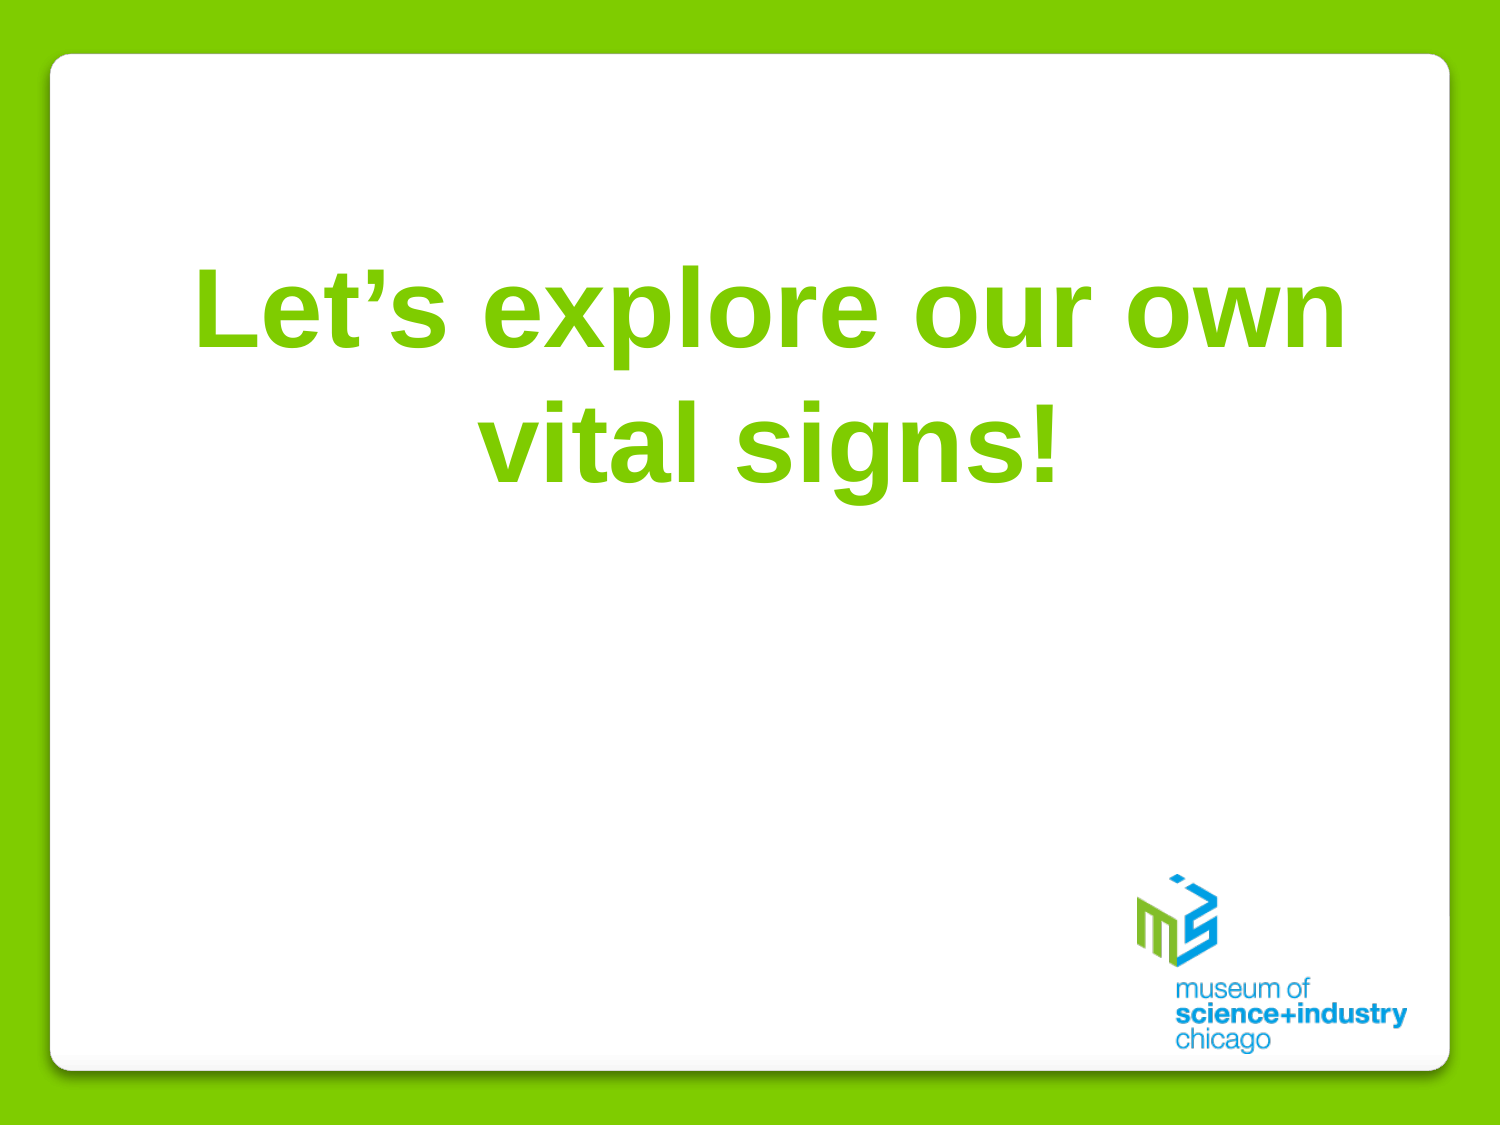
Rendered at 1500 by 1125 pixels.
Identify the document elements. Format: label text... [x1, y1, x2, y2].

picture [1137, 874, 1407, 1054]
title Let’s explore our own vital signs! [99, 74, 1443, 513]
